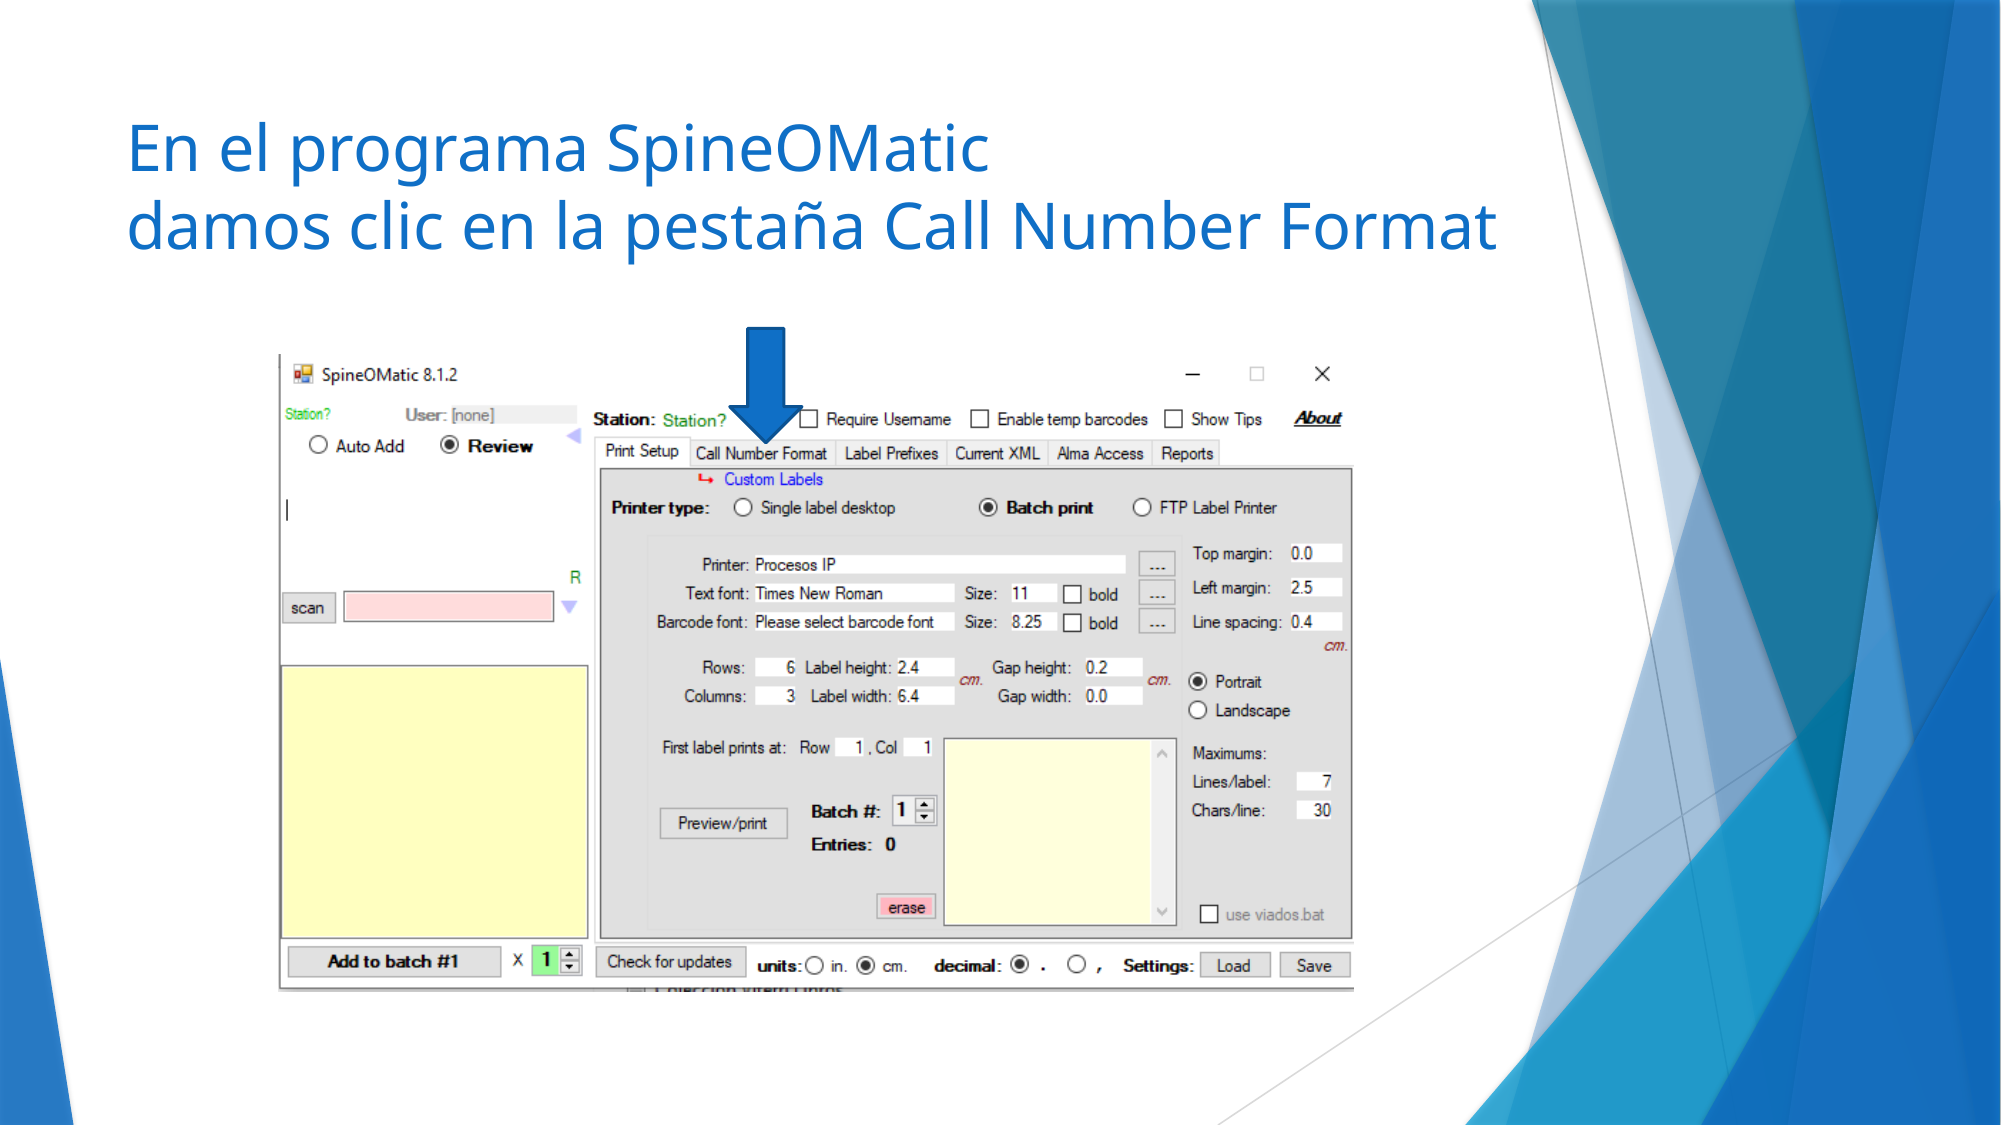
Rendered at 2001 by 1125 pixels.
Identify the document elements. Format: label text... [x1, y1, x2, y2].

title En el programa SpineOMatic damos clic en la pestaña Call Number Format [111, 99, 1522, 317]
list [278, 353, 1355, 992]
text_box [746, 326, 786, 353]
